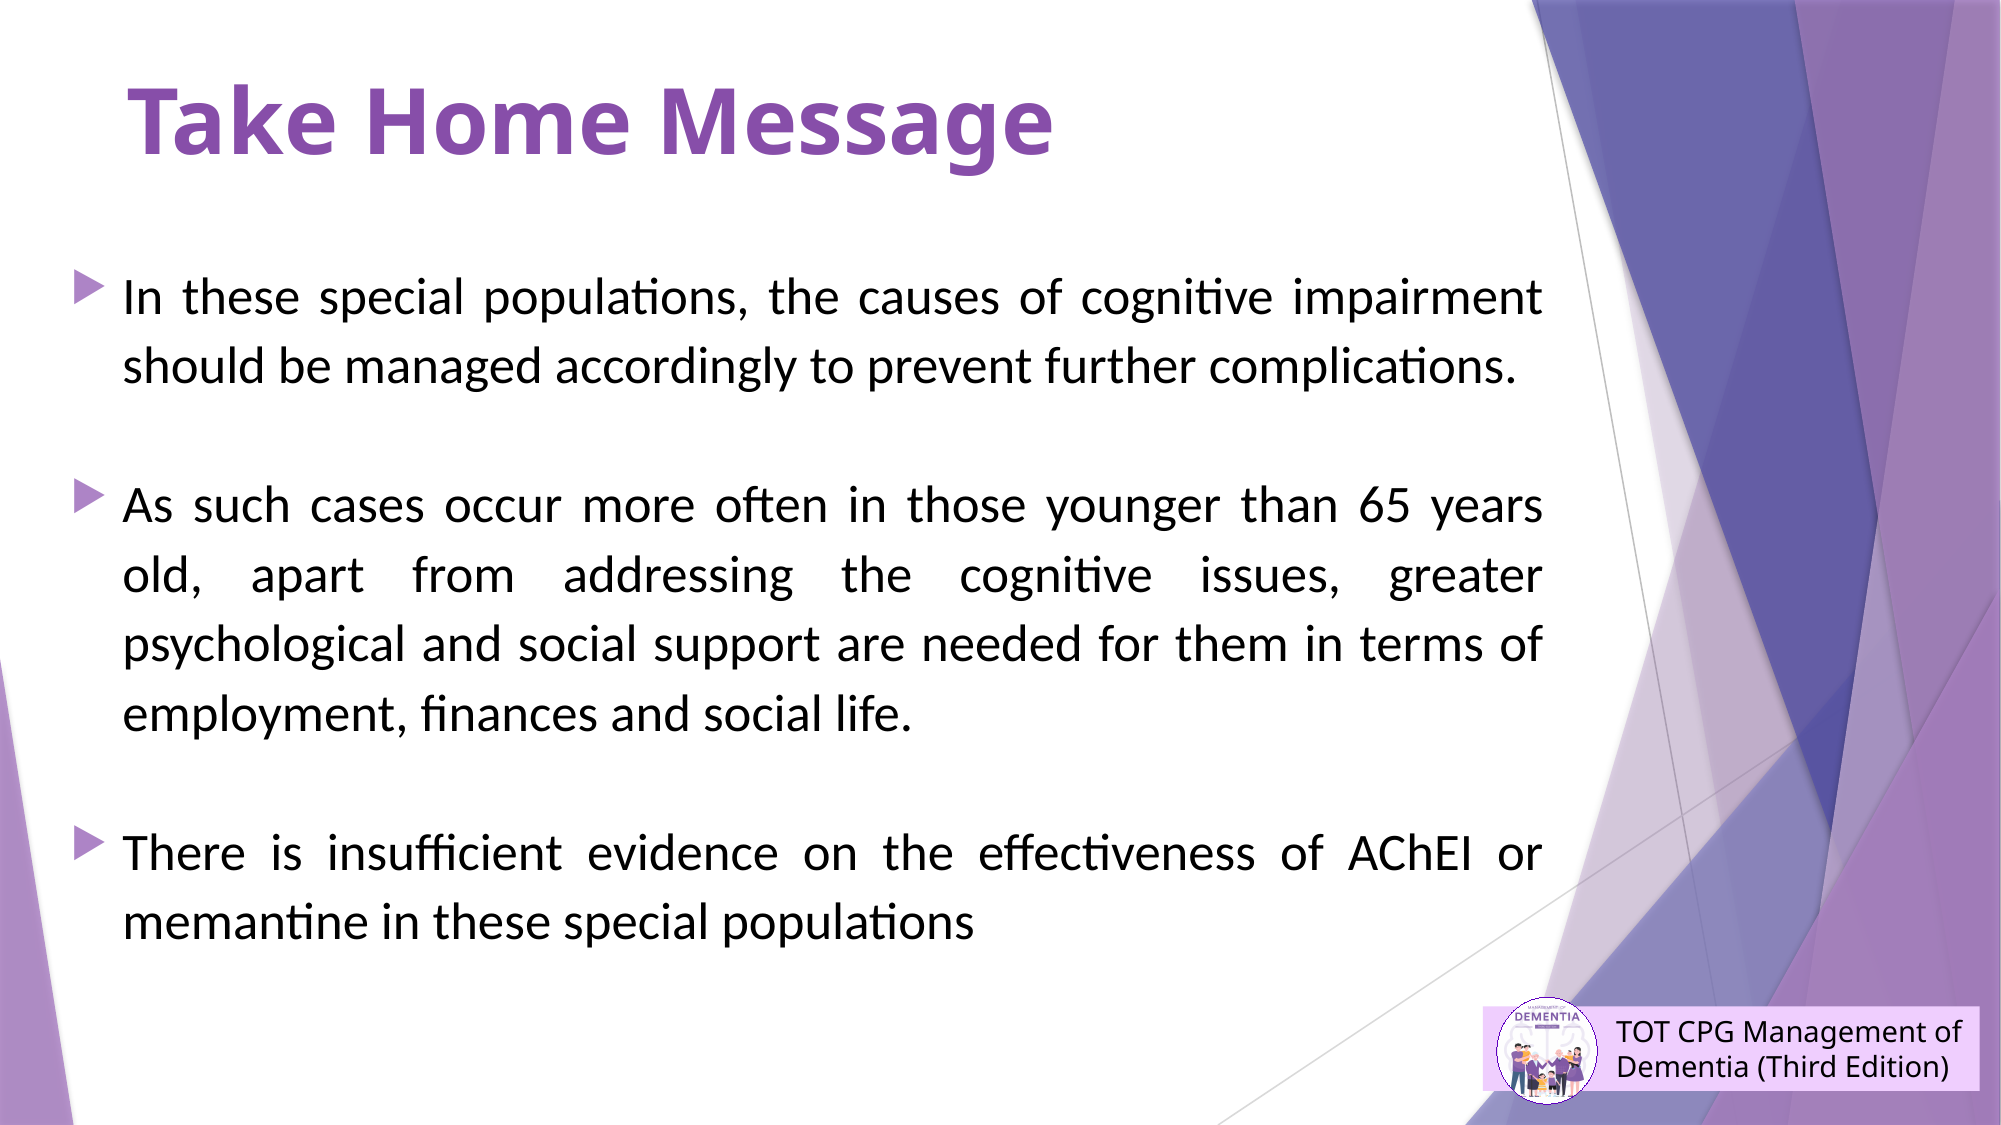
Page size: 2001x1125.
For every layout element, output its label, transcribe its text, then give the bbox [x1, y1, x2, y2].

list In these special populations, the causes of cognitive impairment should be managed accordingly to prevent further complications. As such cases occur more often in those younger than 65 years old, apart from addressing the cognitive issues, greater psychological and social support are needed for them in terms of employment, finances and social life. There is insufficient evidence on the effectiveness of AChEI or memantine in these special populations [55, 247, 1560, 1007]
title Take Home Message [111, 55, 1522, 247]
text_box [1482, 996, 1981, 1105]
